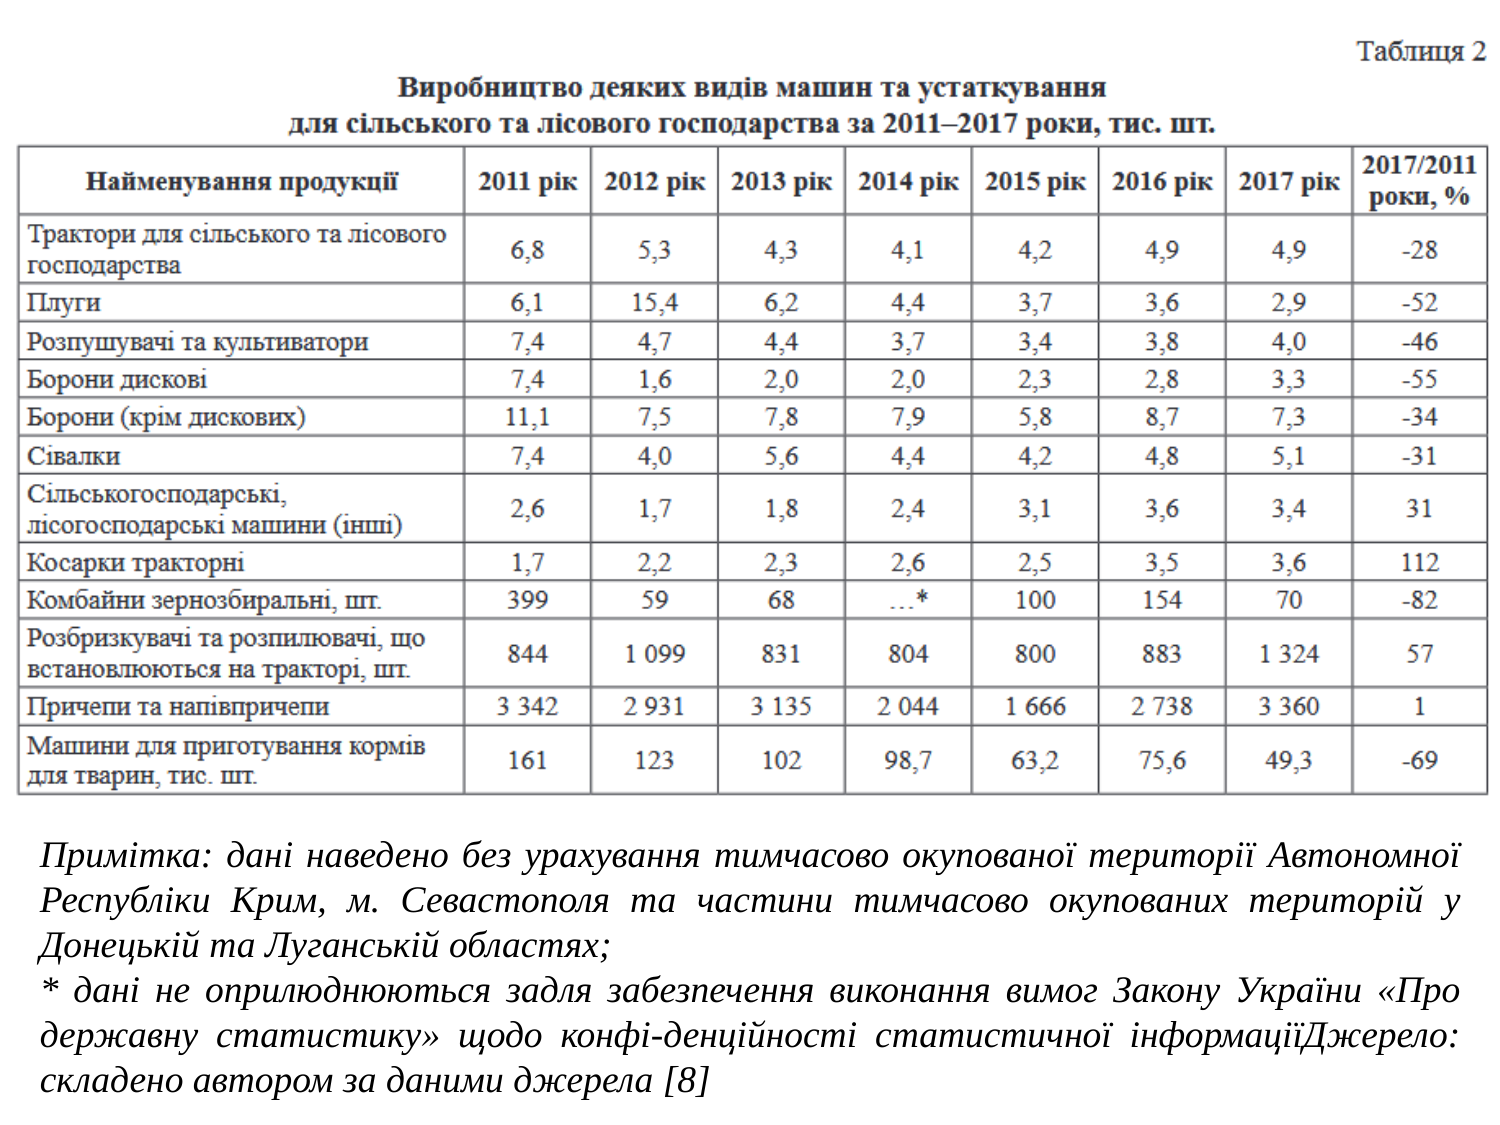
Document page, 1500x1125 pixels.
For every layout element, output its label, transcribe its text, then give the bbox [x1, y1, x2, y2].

picture [6, 30, 1495, 802]
text_box Примітка: дані наведено без урахування тимчасово окупованої території Автономної Республіки Крим, м. Севастополя та частини тимчасово окупованих територій у Донецькій та Луганській областях; * дані не оприлюднюються задля забезпечення виконання вимог Закону України «Про державну статистику» щодо конфі-денційності статистичної інформаціїДжерело: складено автором за даними джерела [8] [24, 822, 1477, 1107]
